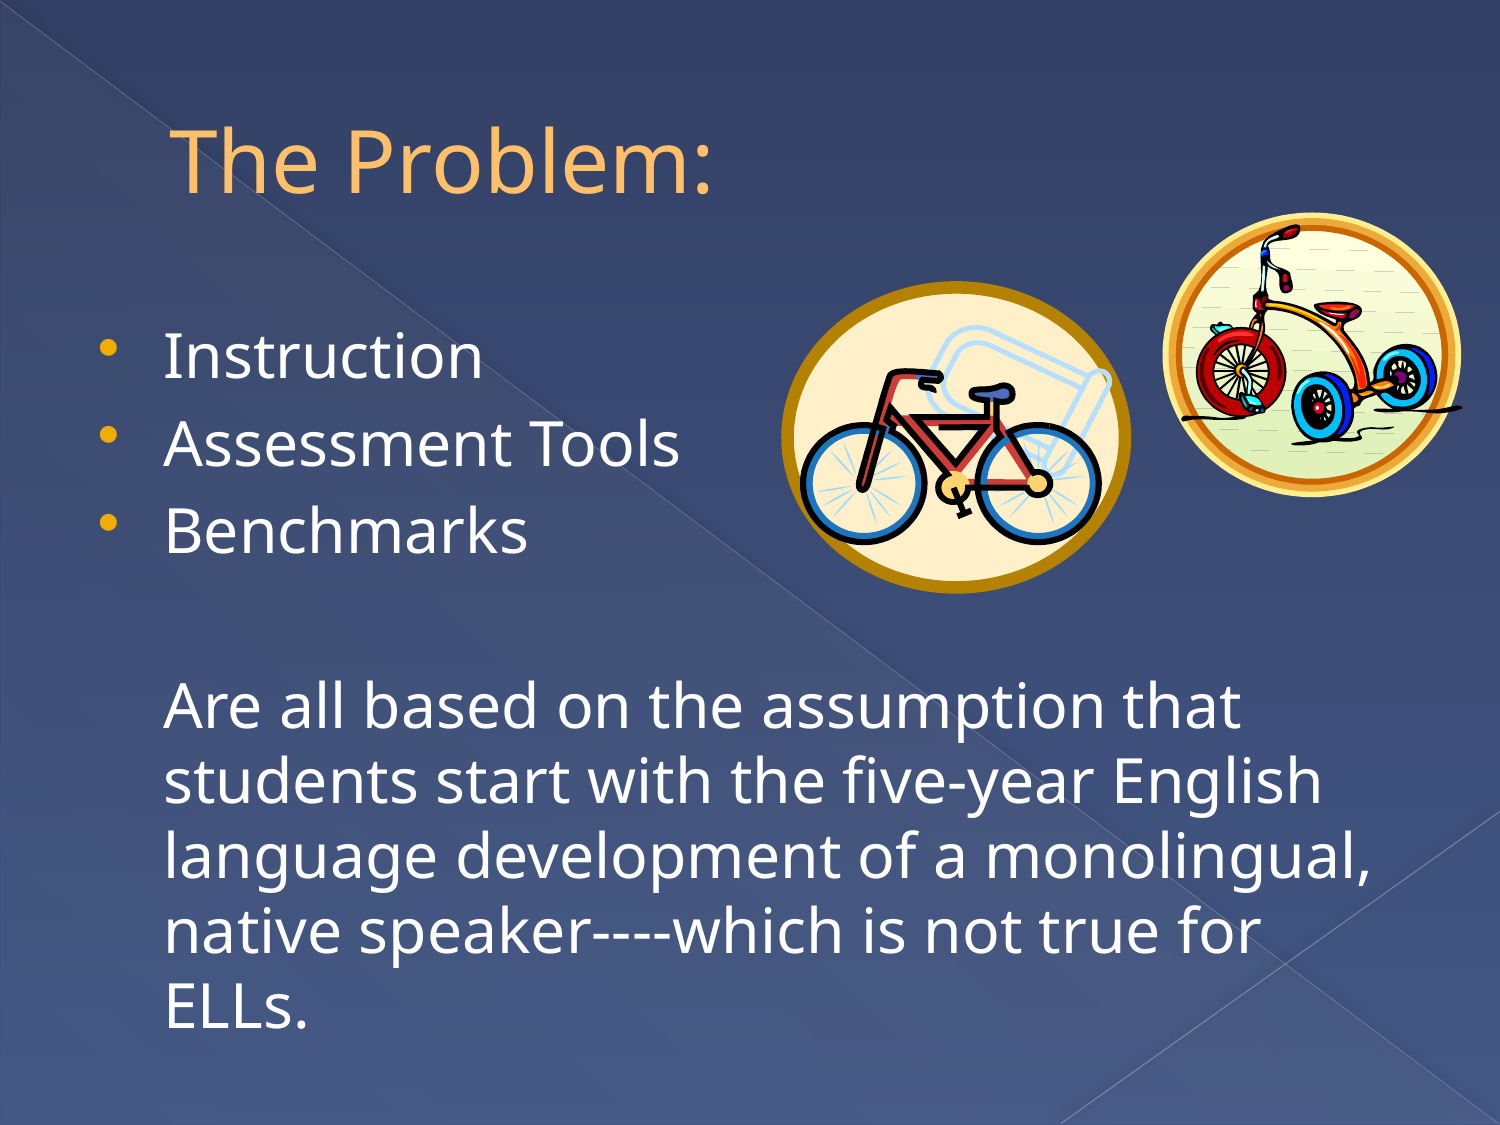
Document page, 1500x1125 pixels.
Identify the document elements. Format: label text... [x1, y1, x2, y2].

title The Problem: [75, 43, 1425, 274]
picture [799, 324, 1113, 546]
text_box [866, 285, 1047, 308]
picture [1162, 212, 1464, 498]
list Instruction Assessment Tools Benchmarks Are all based on the assumption that students start with the five-year English language development of a monolingual, native speaker----which is not true for ELLs. [75, 308, 1425, 1059]
